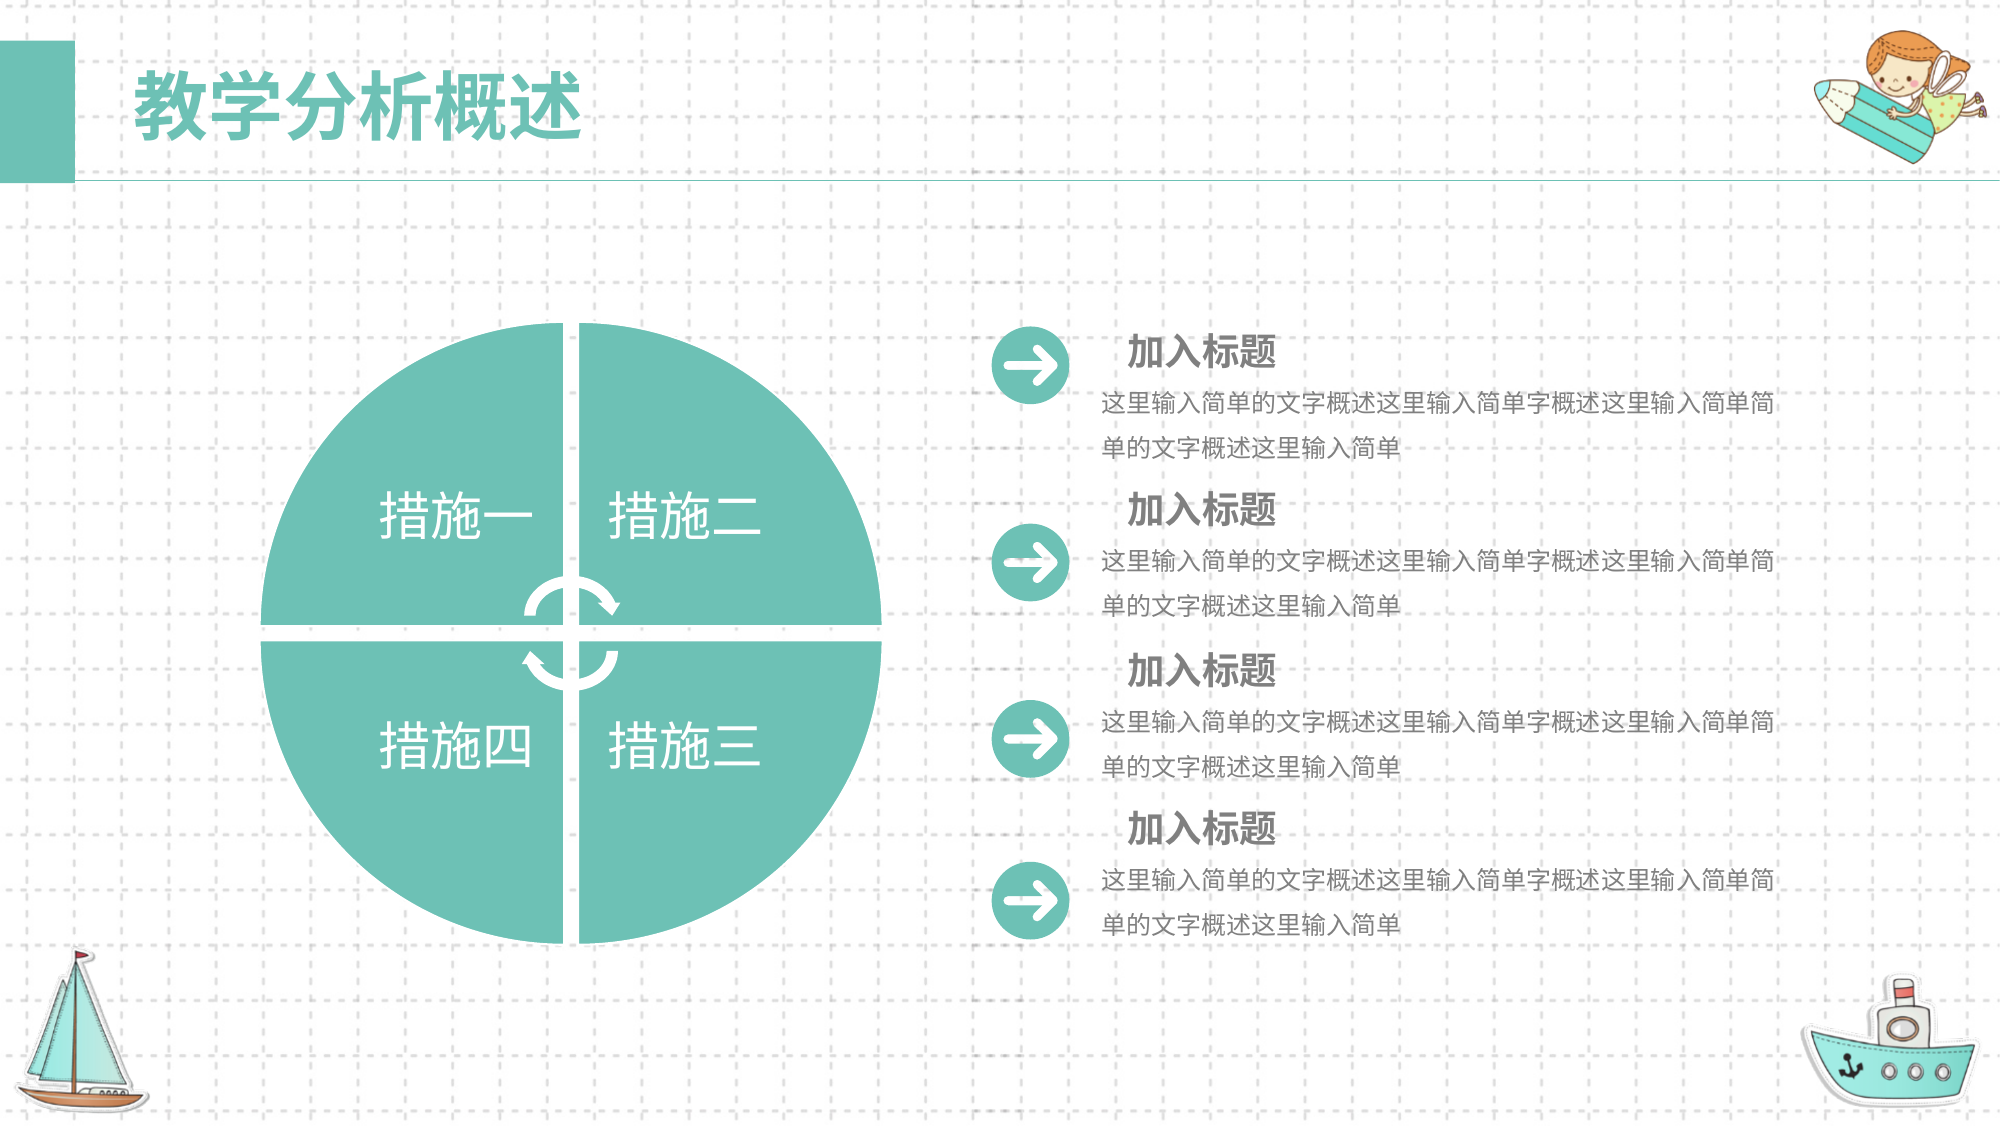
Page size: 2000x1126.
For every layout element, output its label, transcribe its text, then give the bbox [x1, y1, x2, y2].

text_box 这里输入简单的文字概述这里输入简单字概述这里输入简单简单的文字概述这里输入简单 [1099, 842, 1794, 948]
text_box 加入标题 [1112, 320, 1293, 365]
text_box 加入标题 [1112, 798, 1293, 842]
picture [0, 184, 2000, 1126]
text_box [0, 9, 2000, 184]
text_box 这里输入简单的文字概述这里输入简单字概述这里输入简单简单的文字概述这里输入简单 [1099, 683, 1794, 789]
text_box 这里输入简单的文字概述这里输入简单字概述这里输入简单简单的文字概述这里输入简单 [1099, 365, 1794, 470]
picture [0, 0, 2000, 9]
text_box 加入标题 [1112, 478, 1293, 523]
text_box 加入标题 [1112, 639, 1293, 683]
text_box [43, 281, 1099, 985]
text_box 这里输入简单的文字概述这里输入简单字概述这里输入简单简单的文字概述这里输入简单 [1099, 523, 1794, 628]
